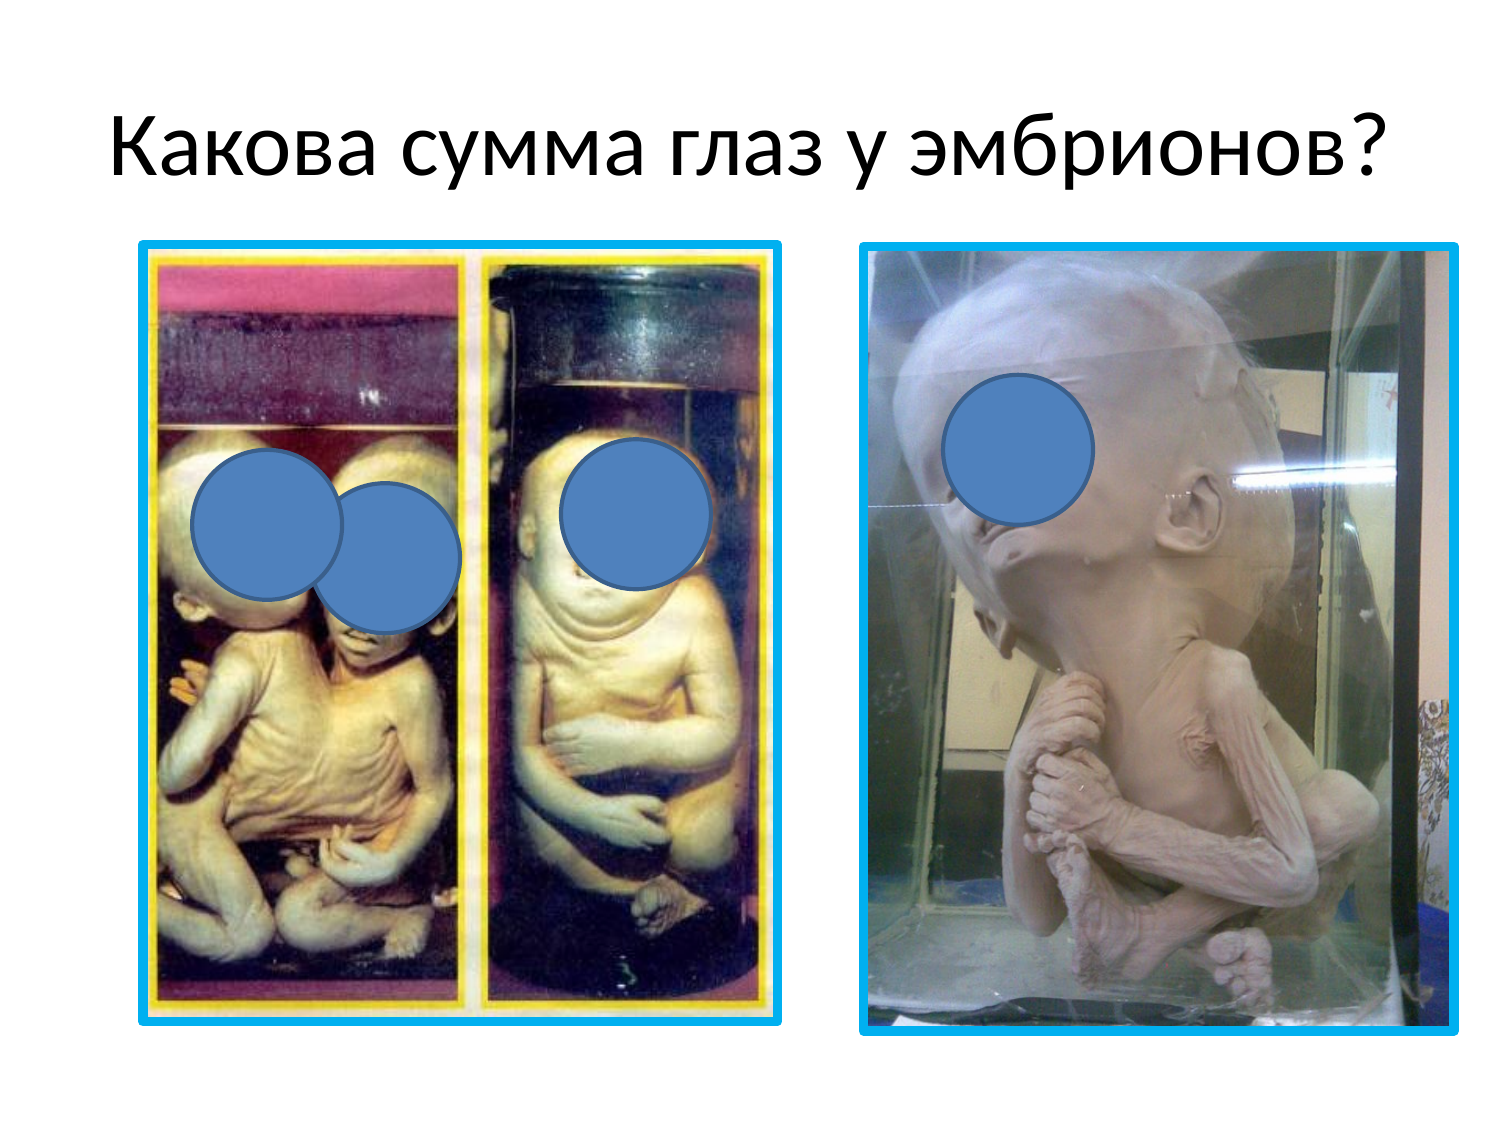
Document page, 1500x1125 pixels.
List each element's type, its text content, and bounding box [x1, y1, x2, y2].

picture [149, 250, 772, 1016]
title Какова сумма глаз у эмбрионов? [75, 45, 1425, 233]
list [867, 250, 1450, 1027]
